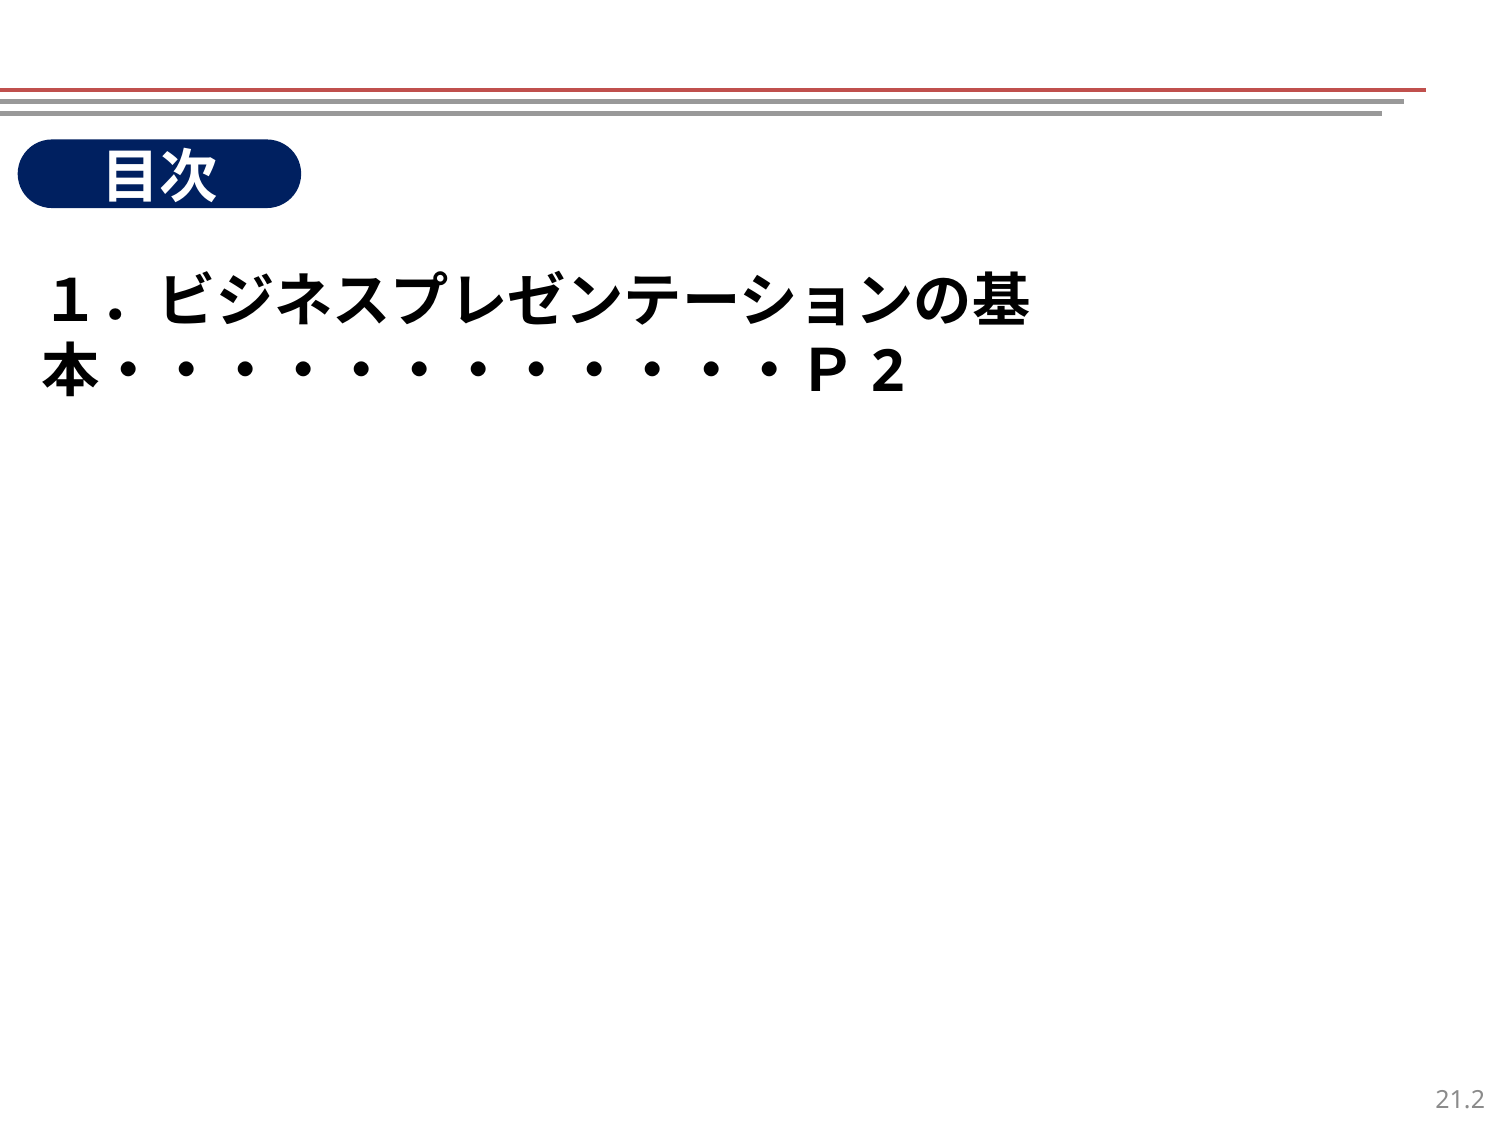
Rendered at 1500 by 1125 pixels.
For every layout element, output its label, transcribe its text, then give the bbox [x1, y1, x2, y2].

text_box 目次 [15, 137, 304, 211]
slide_number 1 [1381, 1065, 1500, 1125]
text_box １．ビジネスプレゼンテーションの基本・・・・・・・・・・・・Ｐ2 [26, 255, 1474, 411]
